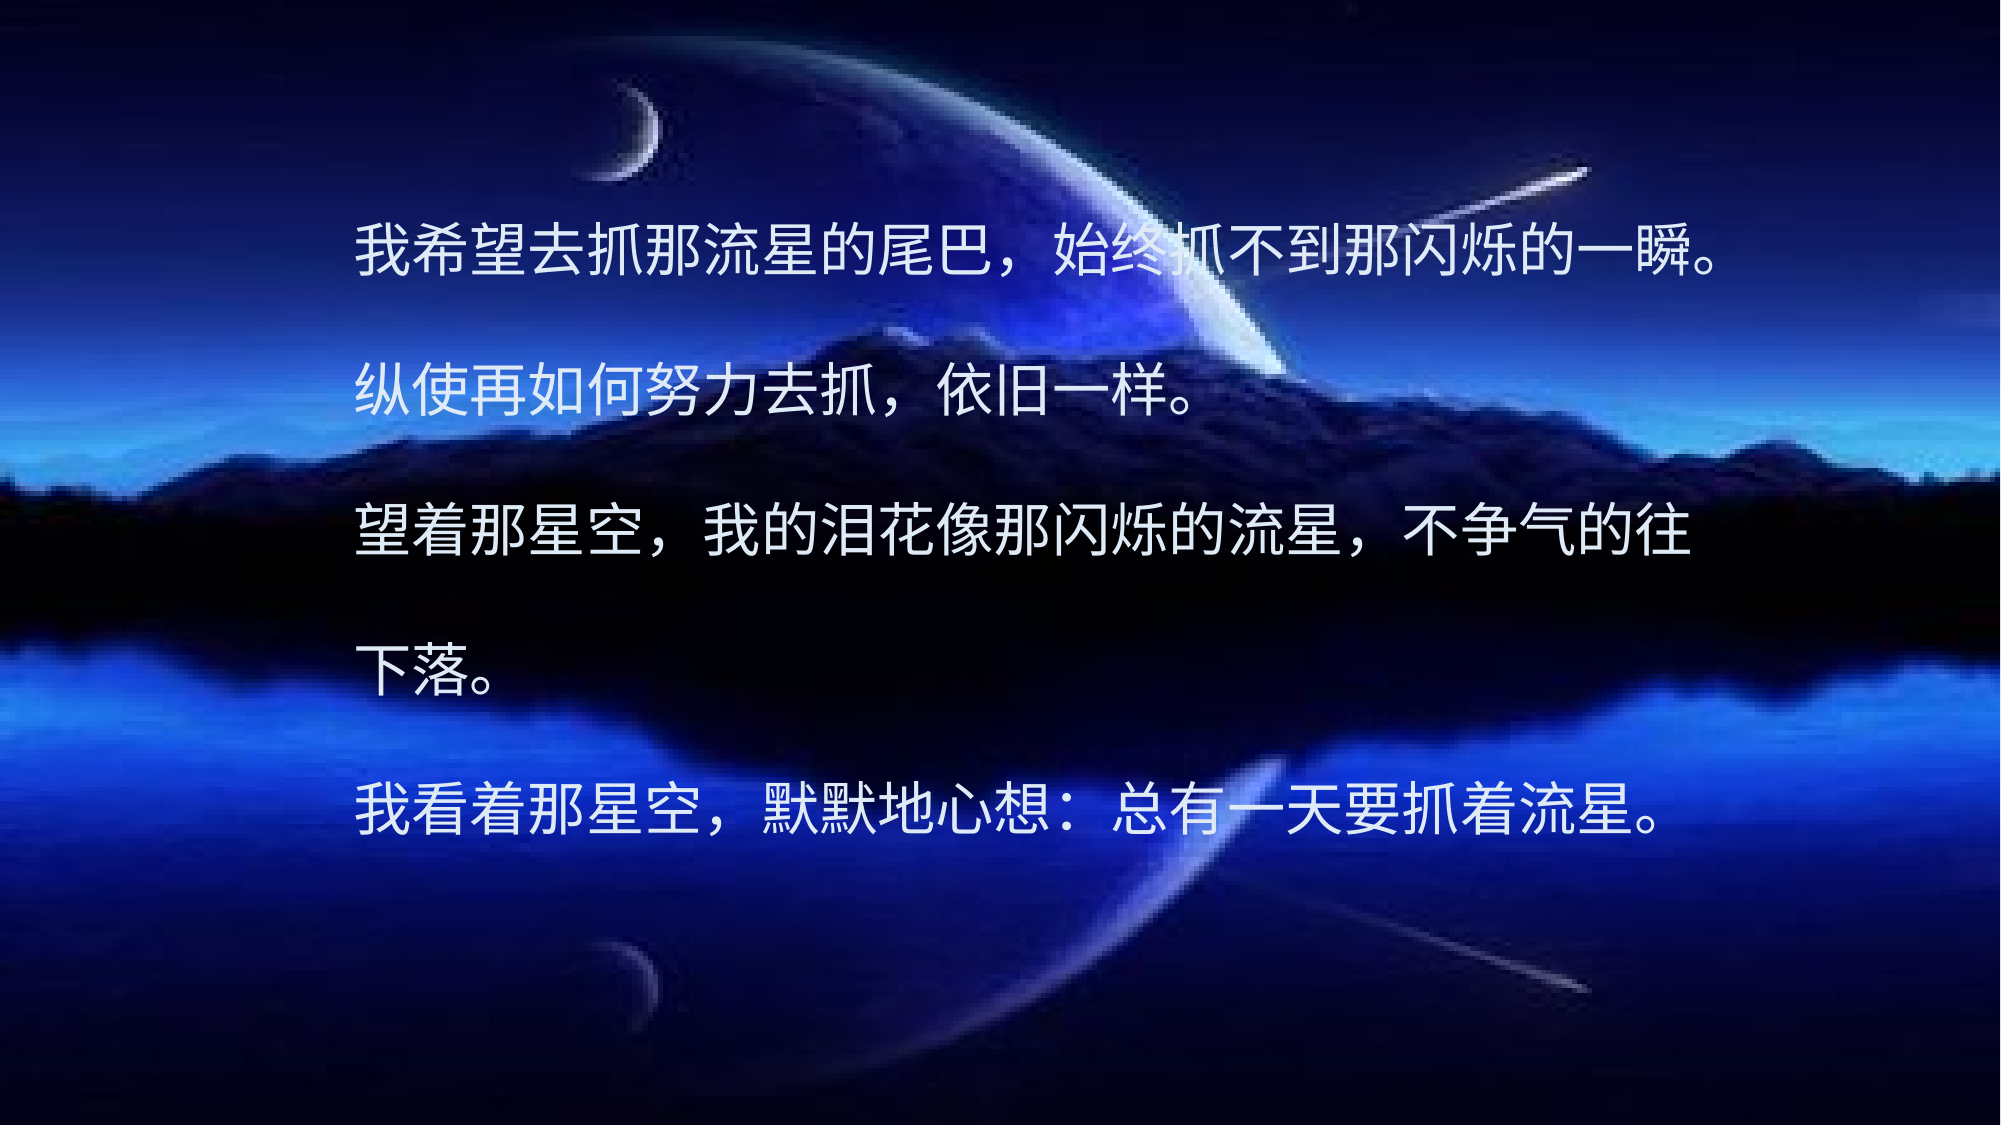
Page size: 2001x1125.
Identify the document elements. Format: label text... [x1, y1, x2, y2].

picture [0, 0, 2001, 1125]
text_box 我希望去抓那流星的尾巴，始终抓不到那闪烁的一瞬。 纵使再如何努力去抓，依旧一样。 望着那星空，我的泪花像那闪烁的流星，不争气的往下落。 我看着那星空，默默地心想：总有一天要抓着流星。 [338, 135, 1751, 850]
